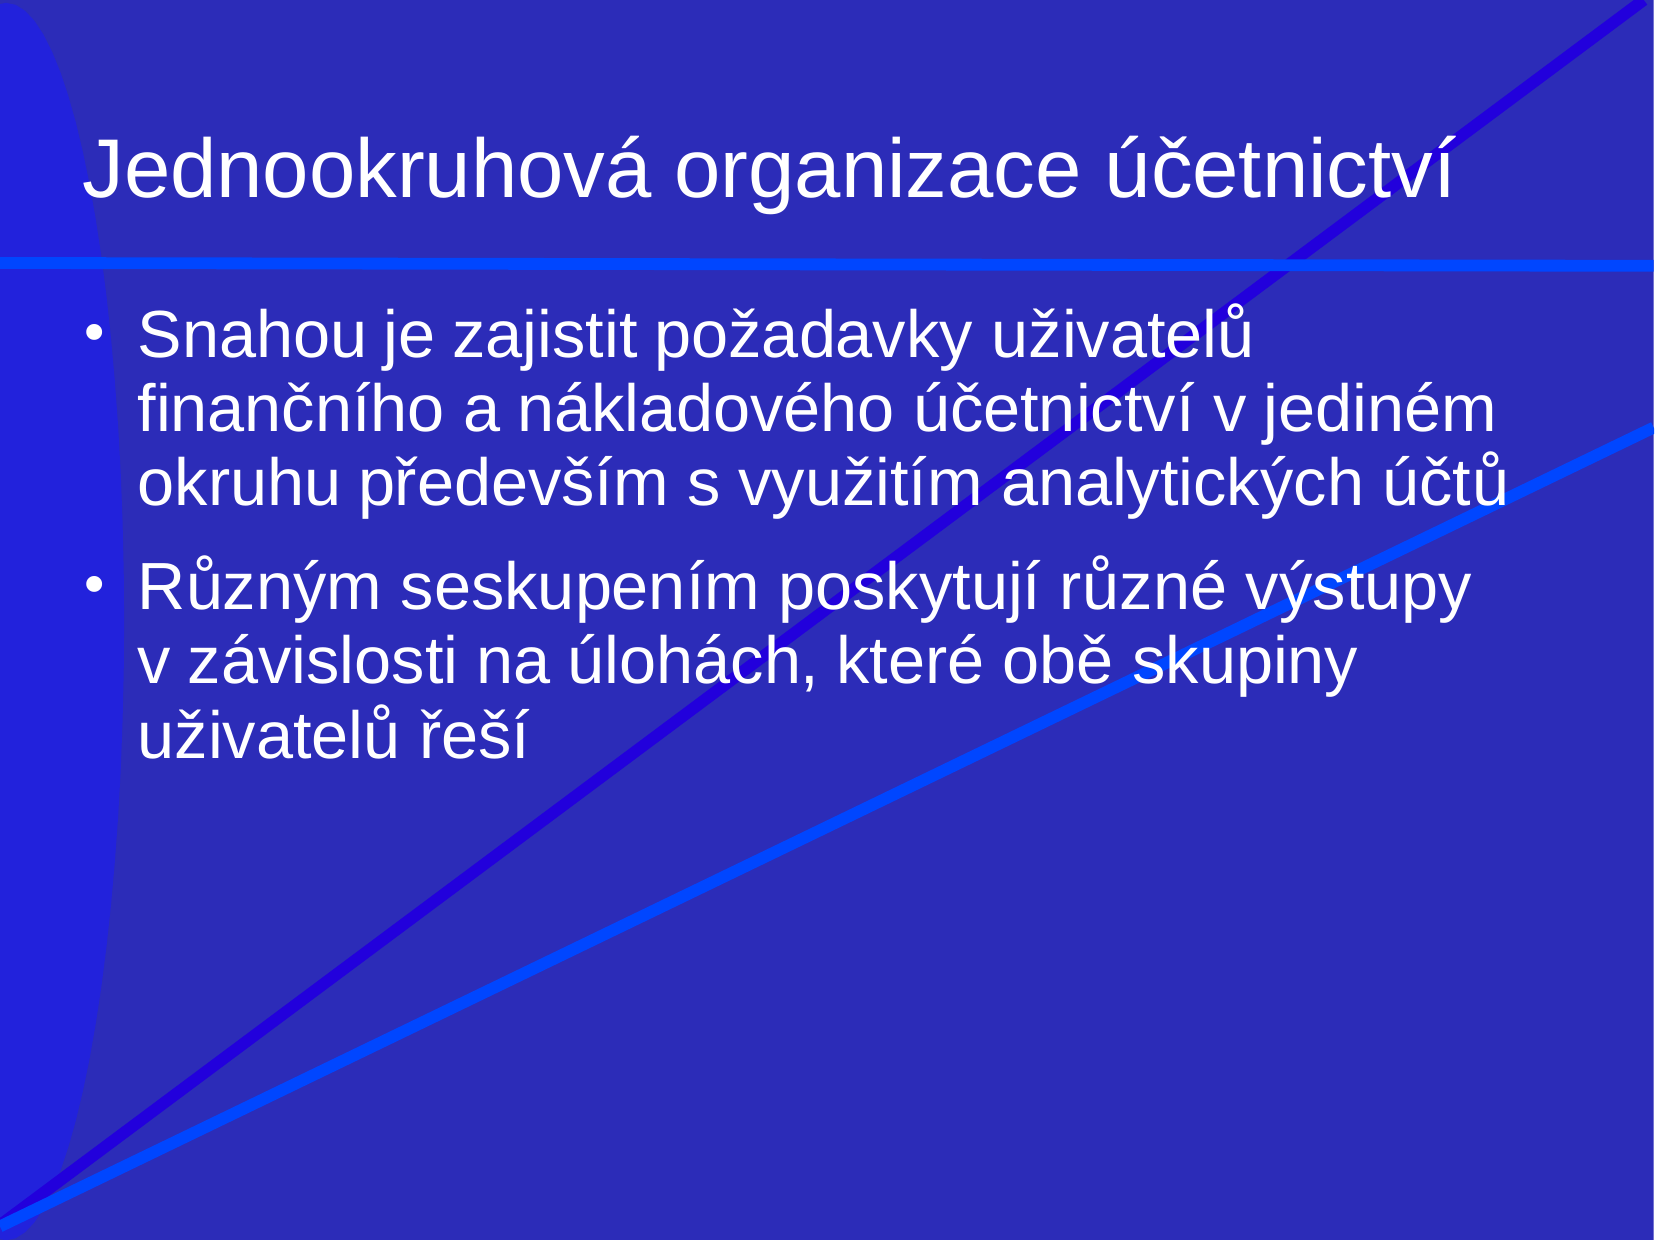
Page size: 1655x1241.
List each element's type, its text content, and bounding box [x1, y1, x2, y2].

text_box Snahou je zajistit požadavky uživatelů finančního a nákladového účetnictví v jediném okruhu především s využitím analytických účtů Různým seskupením poskytují různé výstupy v závislosti na úlohách, které obě skupiny uživatelů řeší [80, 297, 1524, 774]
title Jednookruhová organizace účetnictví [80, 66, 1574, 321]
